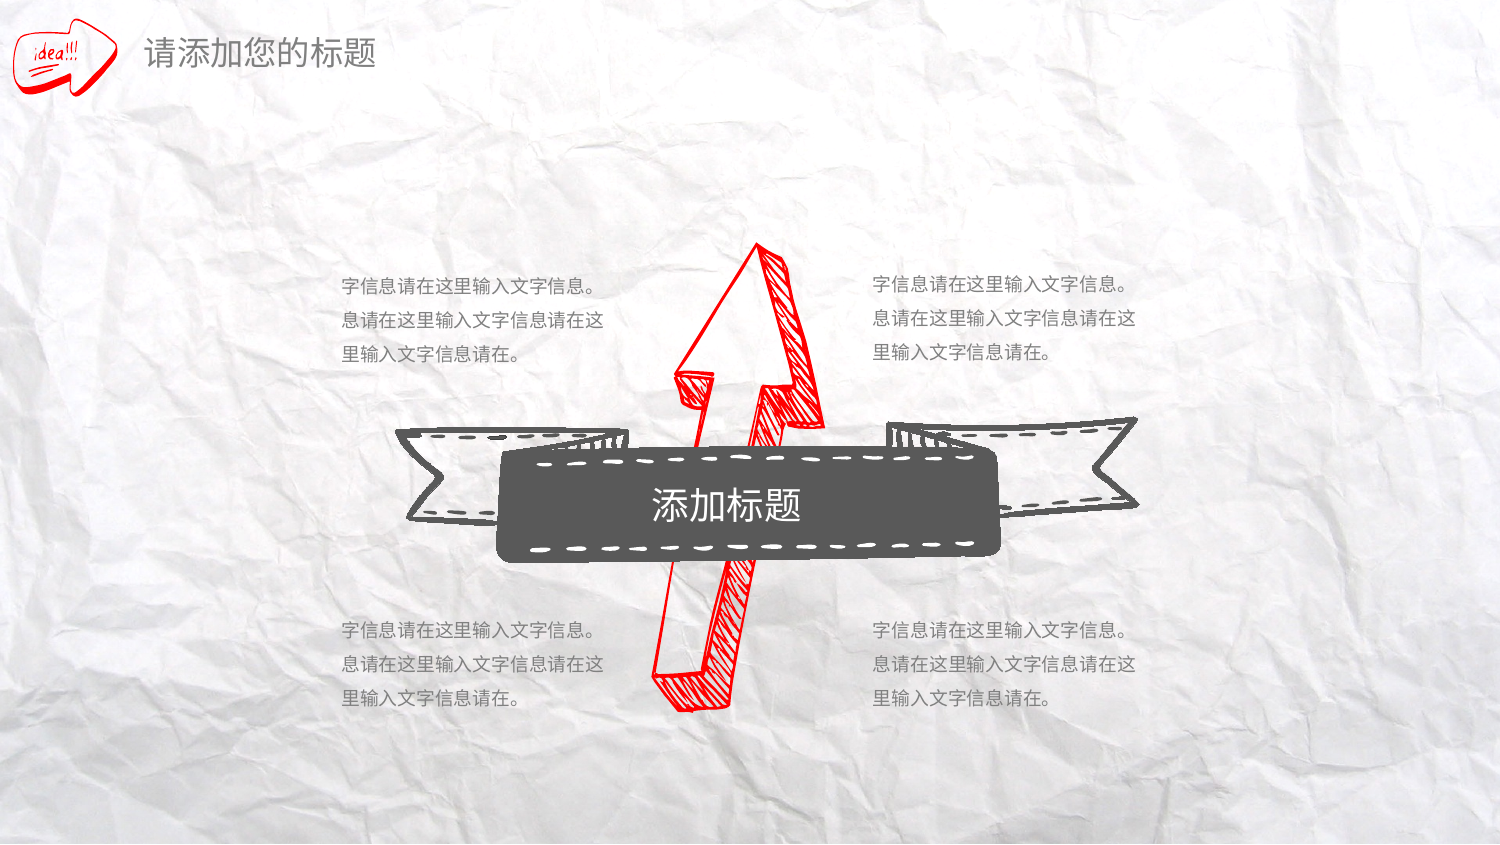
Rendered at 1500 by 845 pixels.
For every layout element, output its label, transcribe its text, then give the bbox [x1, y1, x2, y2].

text_box 字信息请在这里输入文字信息。息请在这里输入文字信息请在这里输入文字信息请在。 [326, 600, 632, 717]
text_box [394, 416, 1141, 565]
text_box 字信息请在这里输入文字信息。息请在这里输入文字信息请在这里输入文字信息请在。 [326, 256, 632, 373]
text_box 字信息请在这里输入文字信息。息请在这里输入文字信息请在这里输入文字信息请在。 [858, 254, 1164, 371]
picture [0, 0, 1500, 844]
text_box 字信息请在这里输入文字信息。息请在这里输入文字信息请在这里输入文字信息请在。 [858, 600, 1164, 717]
text_box [673, 242, 823, 414]
text_box [651, 572, 754, 713]
